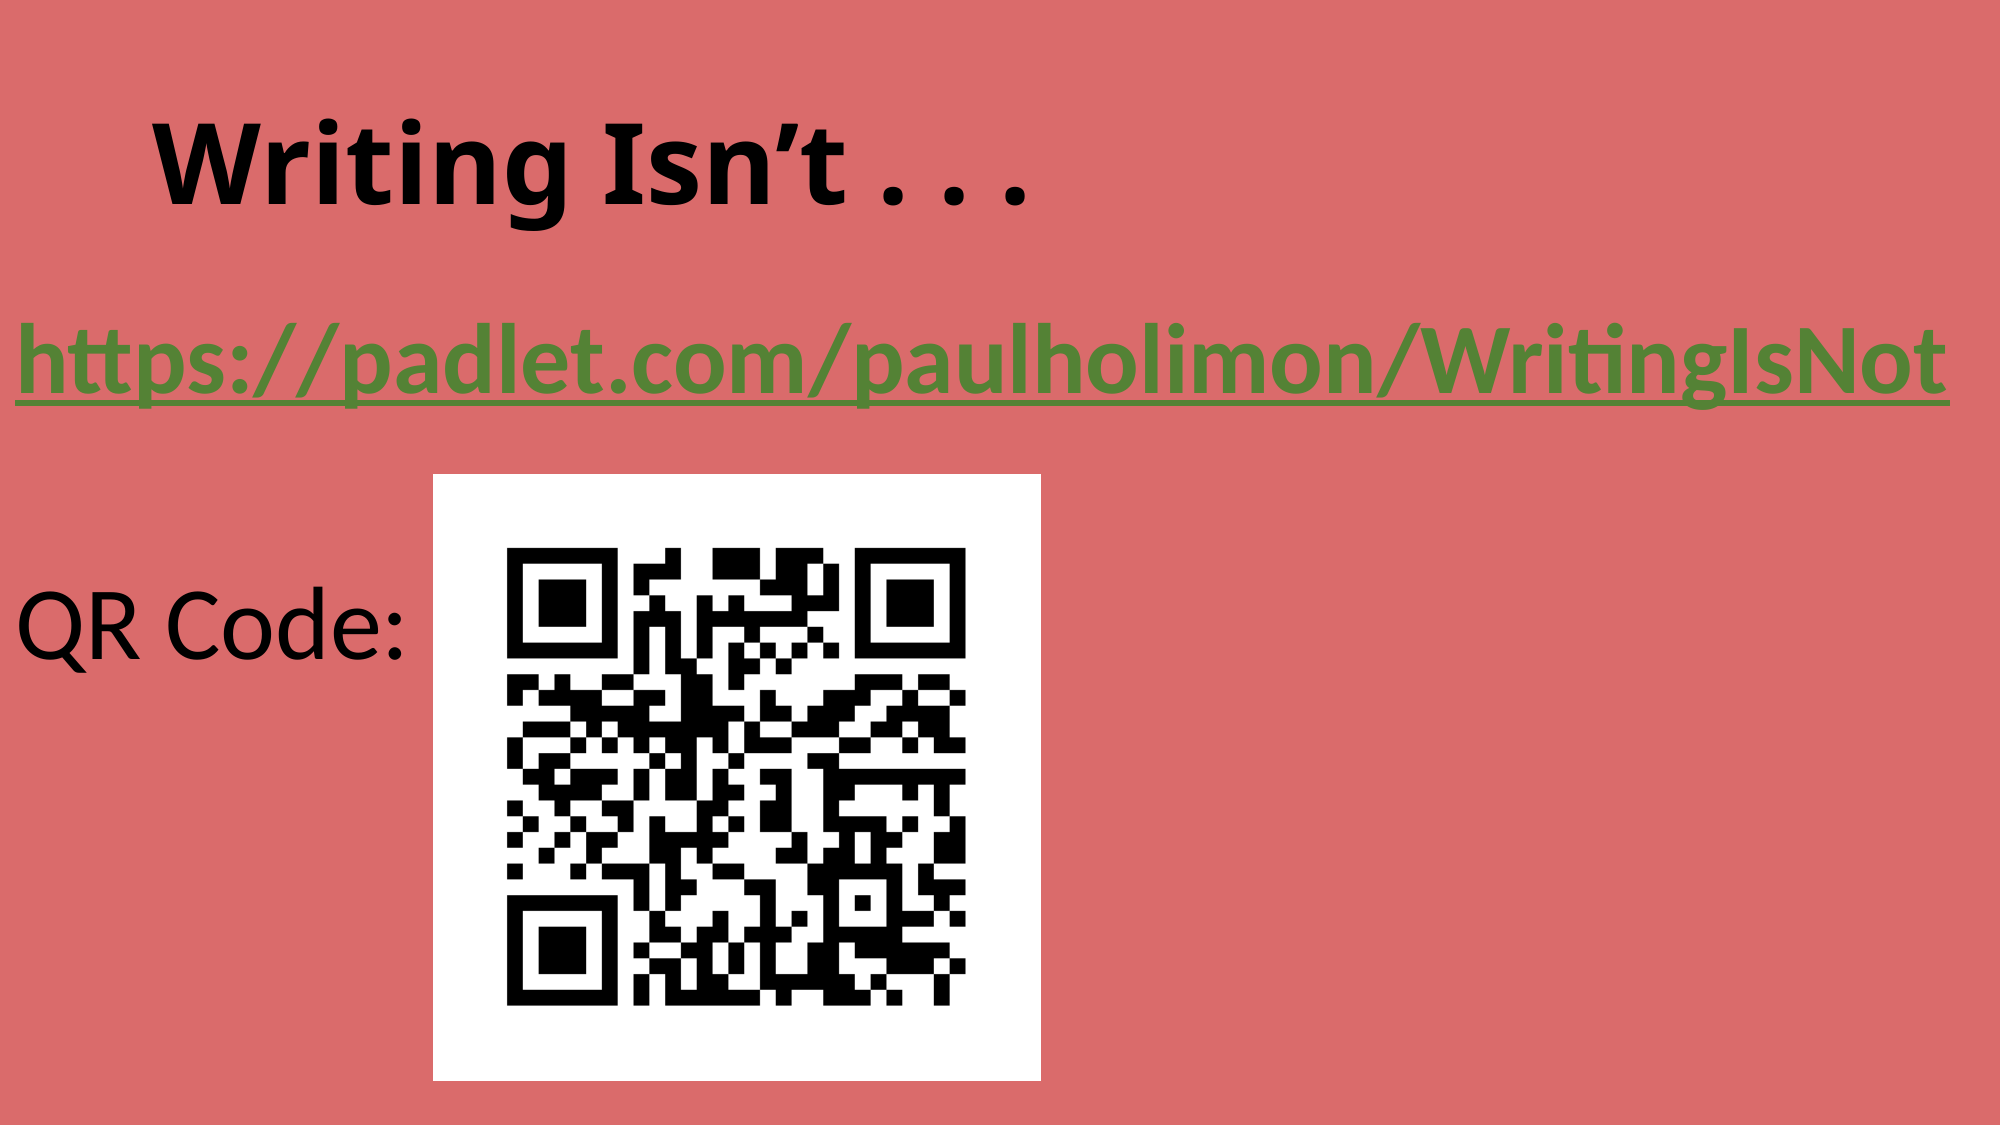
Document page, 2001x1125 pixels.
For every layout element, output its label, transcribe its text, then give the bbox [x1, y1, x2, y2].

list https://padlet.com/paulholimon/WritingIsNot QR Code: [0, 299, 2000, 1014]
picture [433, 474, 1041, 1081]
title Writing Isn’t . . . [137, 59, 1863, 278]
